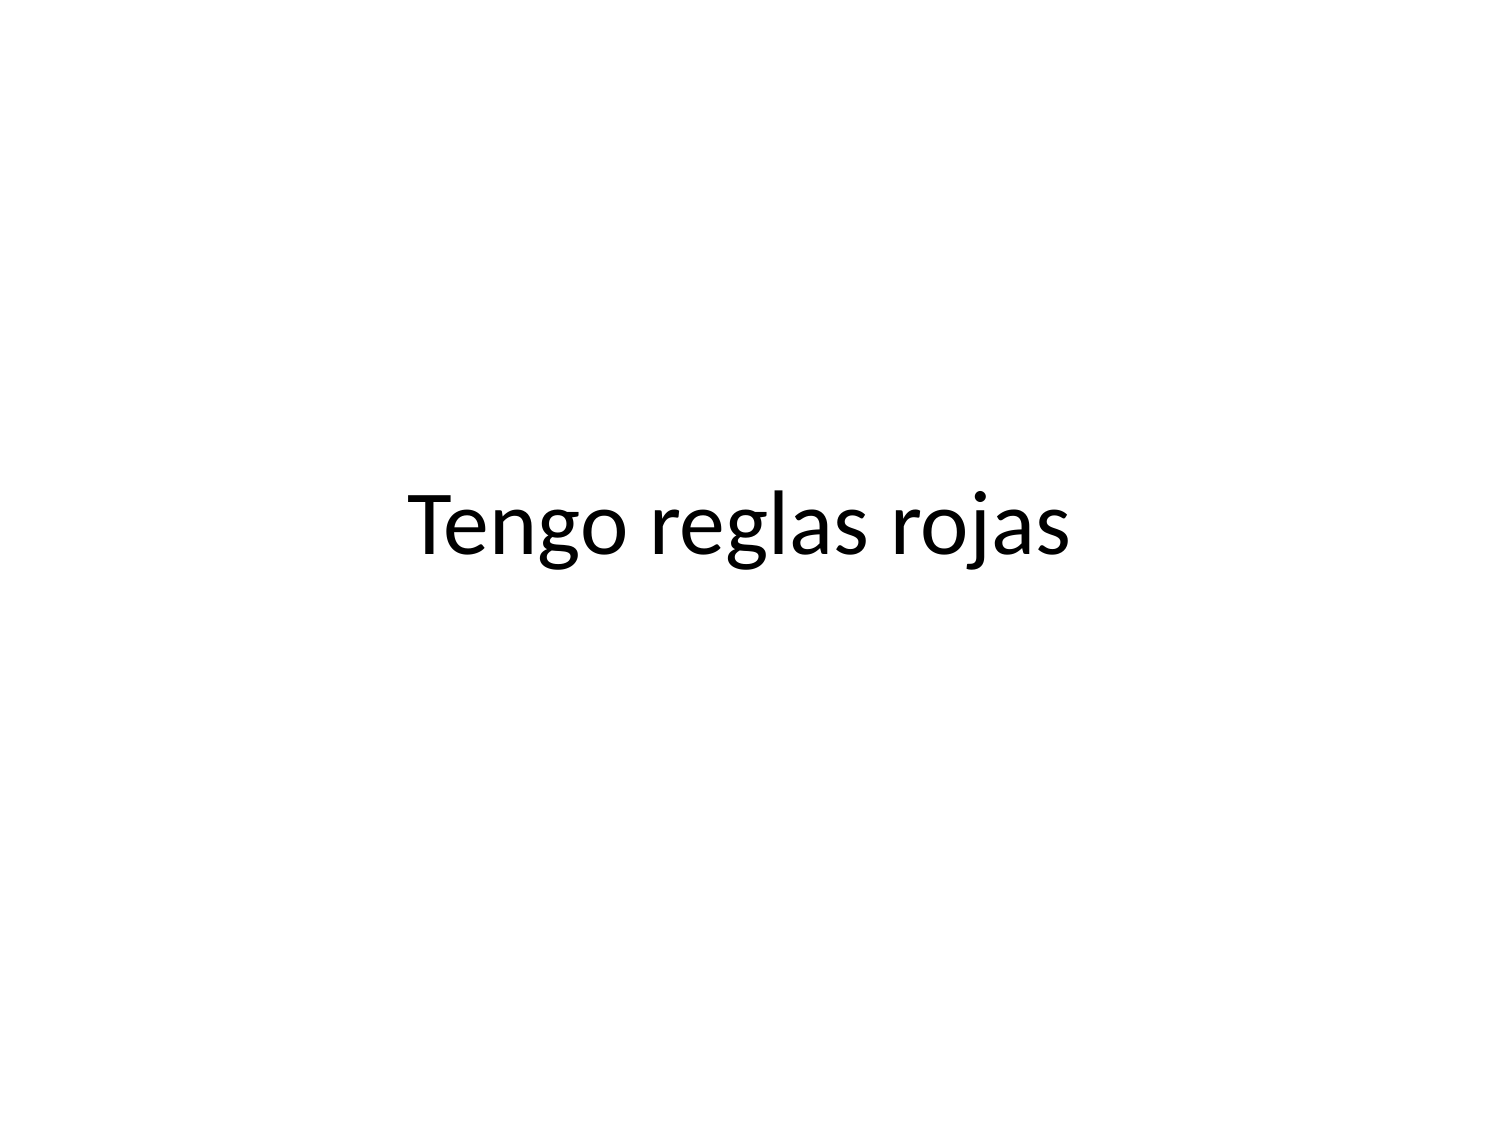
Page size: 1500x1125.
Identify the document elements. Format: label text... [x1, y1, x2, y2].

title Tengo reglas rojas [75, 45, 1425, 991]
